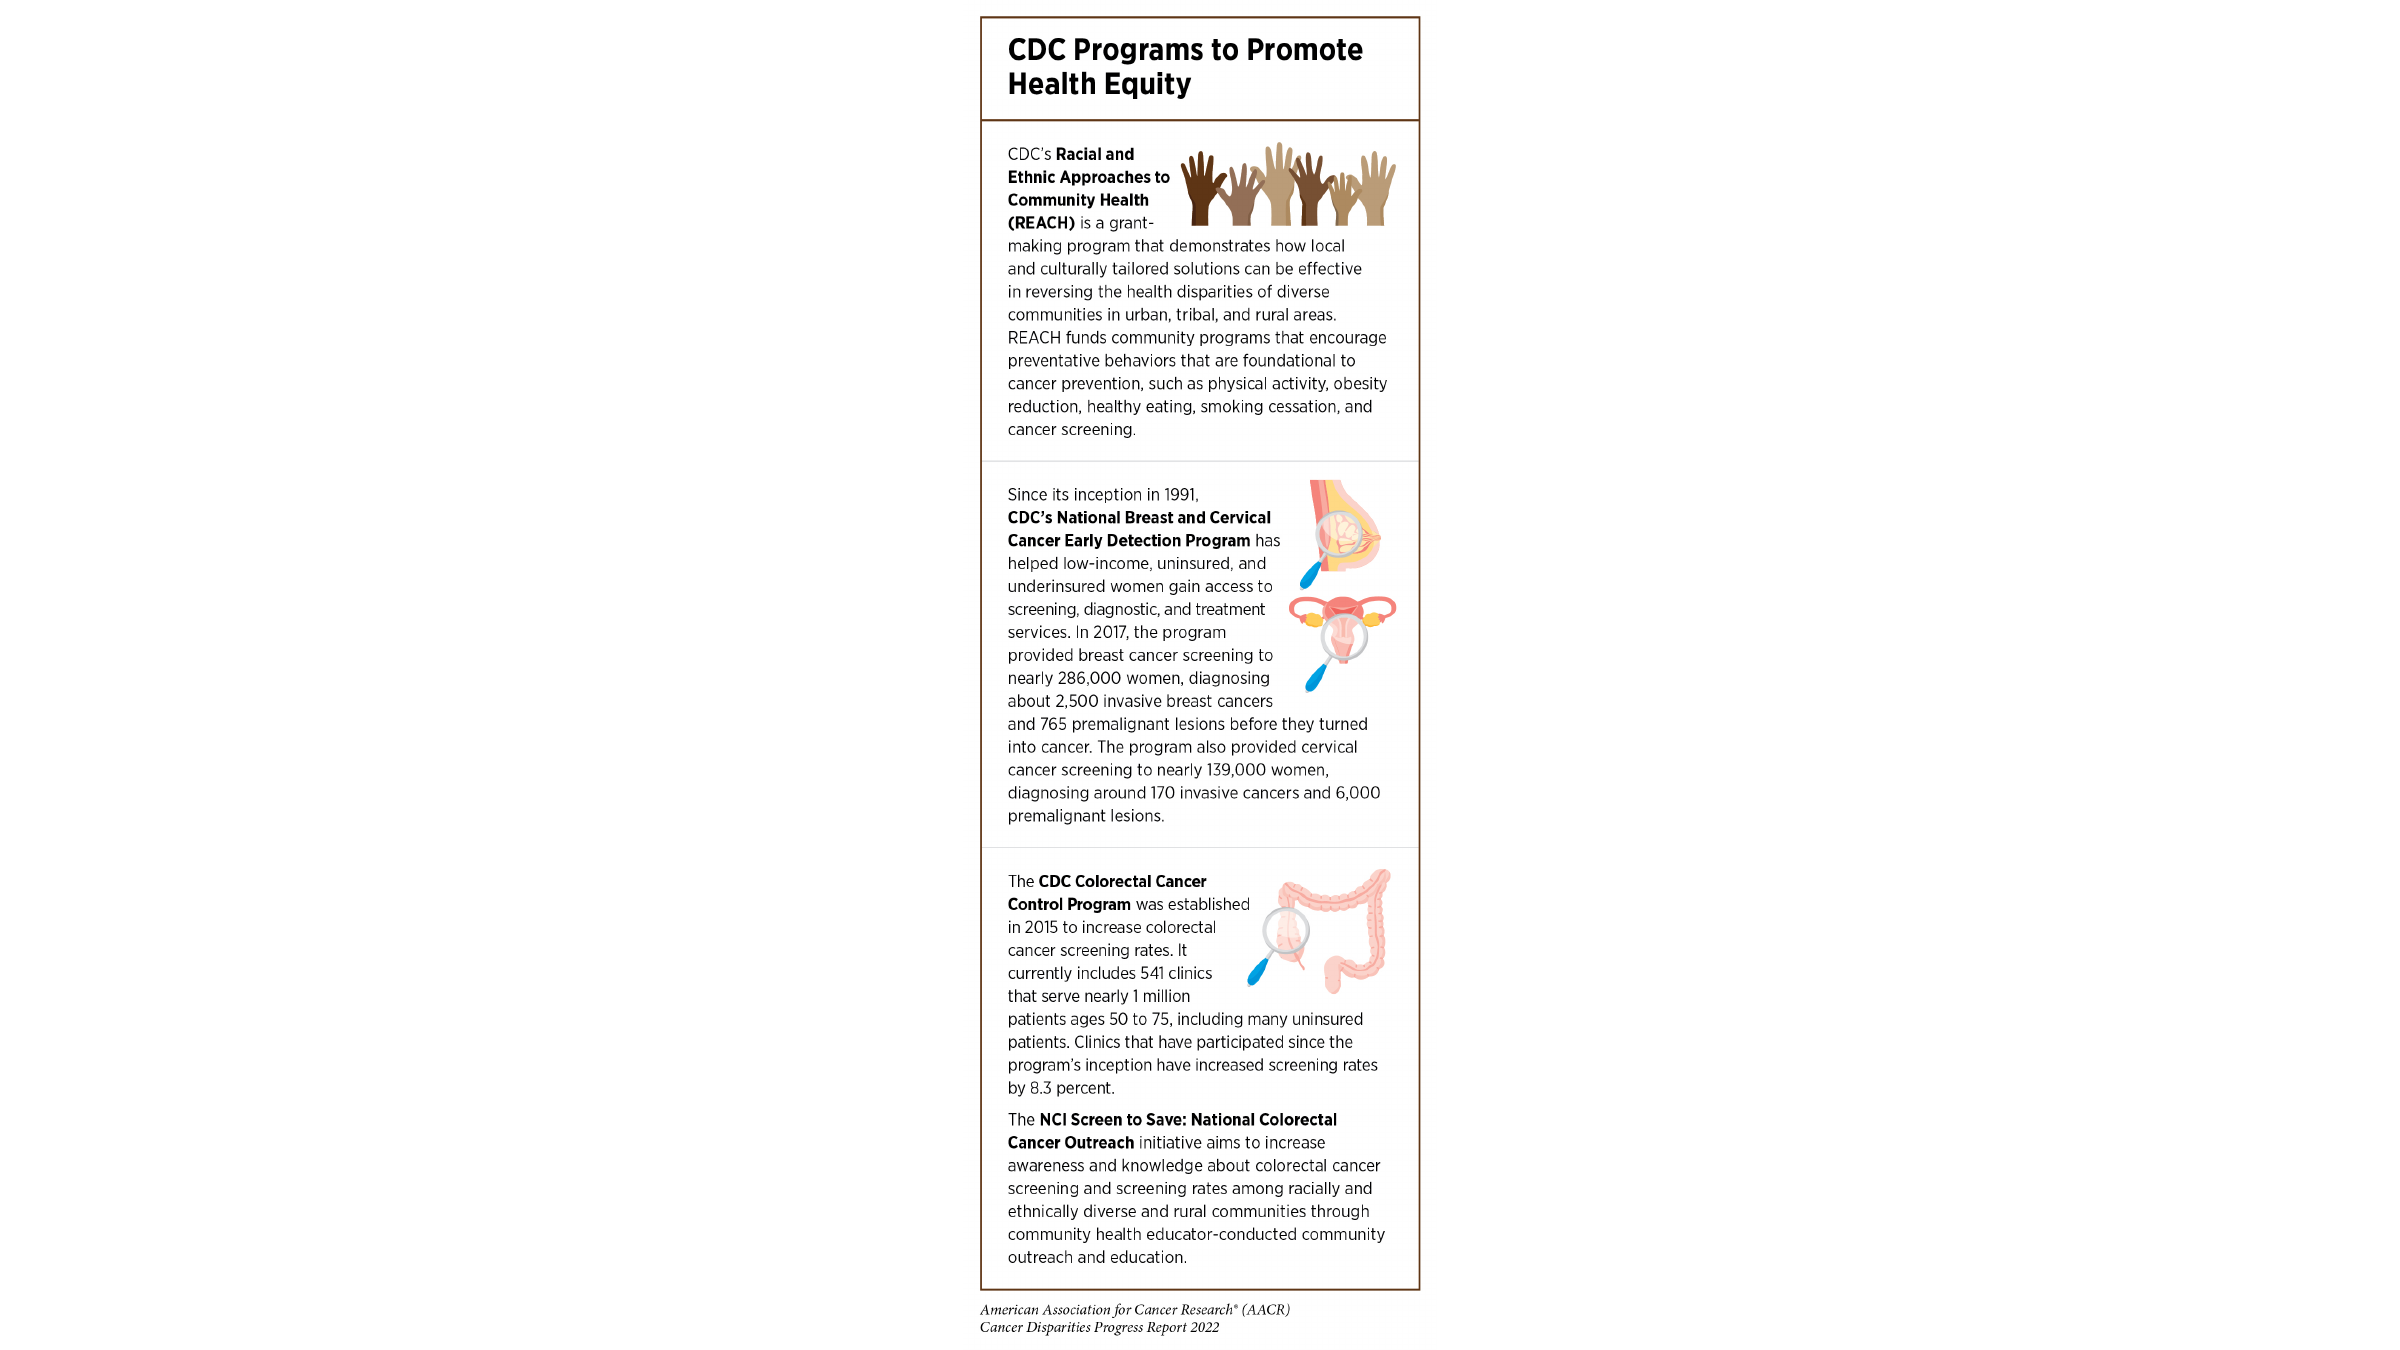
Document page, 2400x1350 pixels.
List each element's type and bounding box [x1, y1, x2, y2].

picture [963, 0, 1437, 1350]
